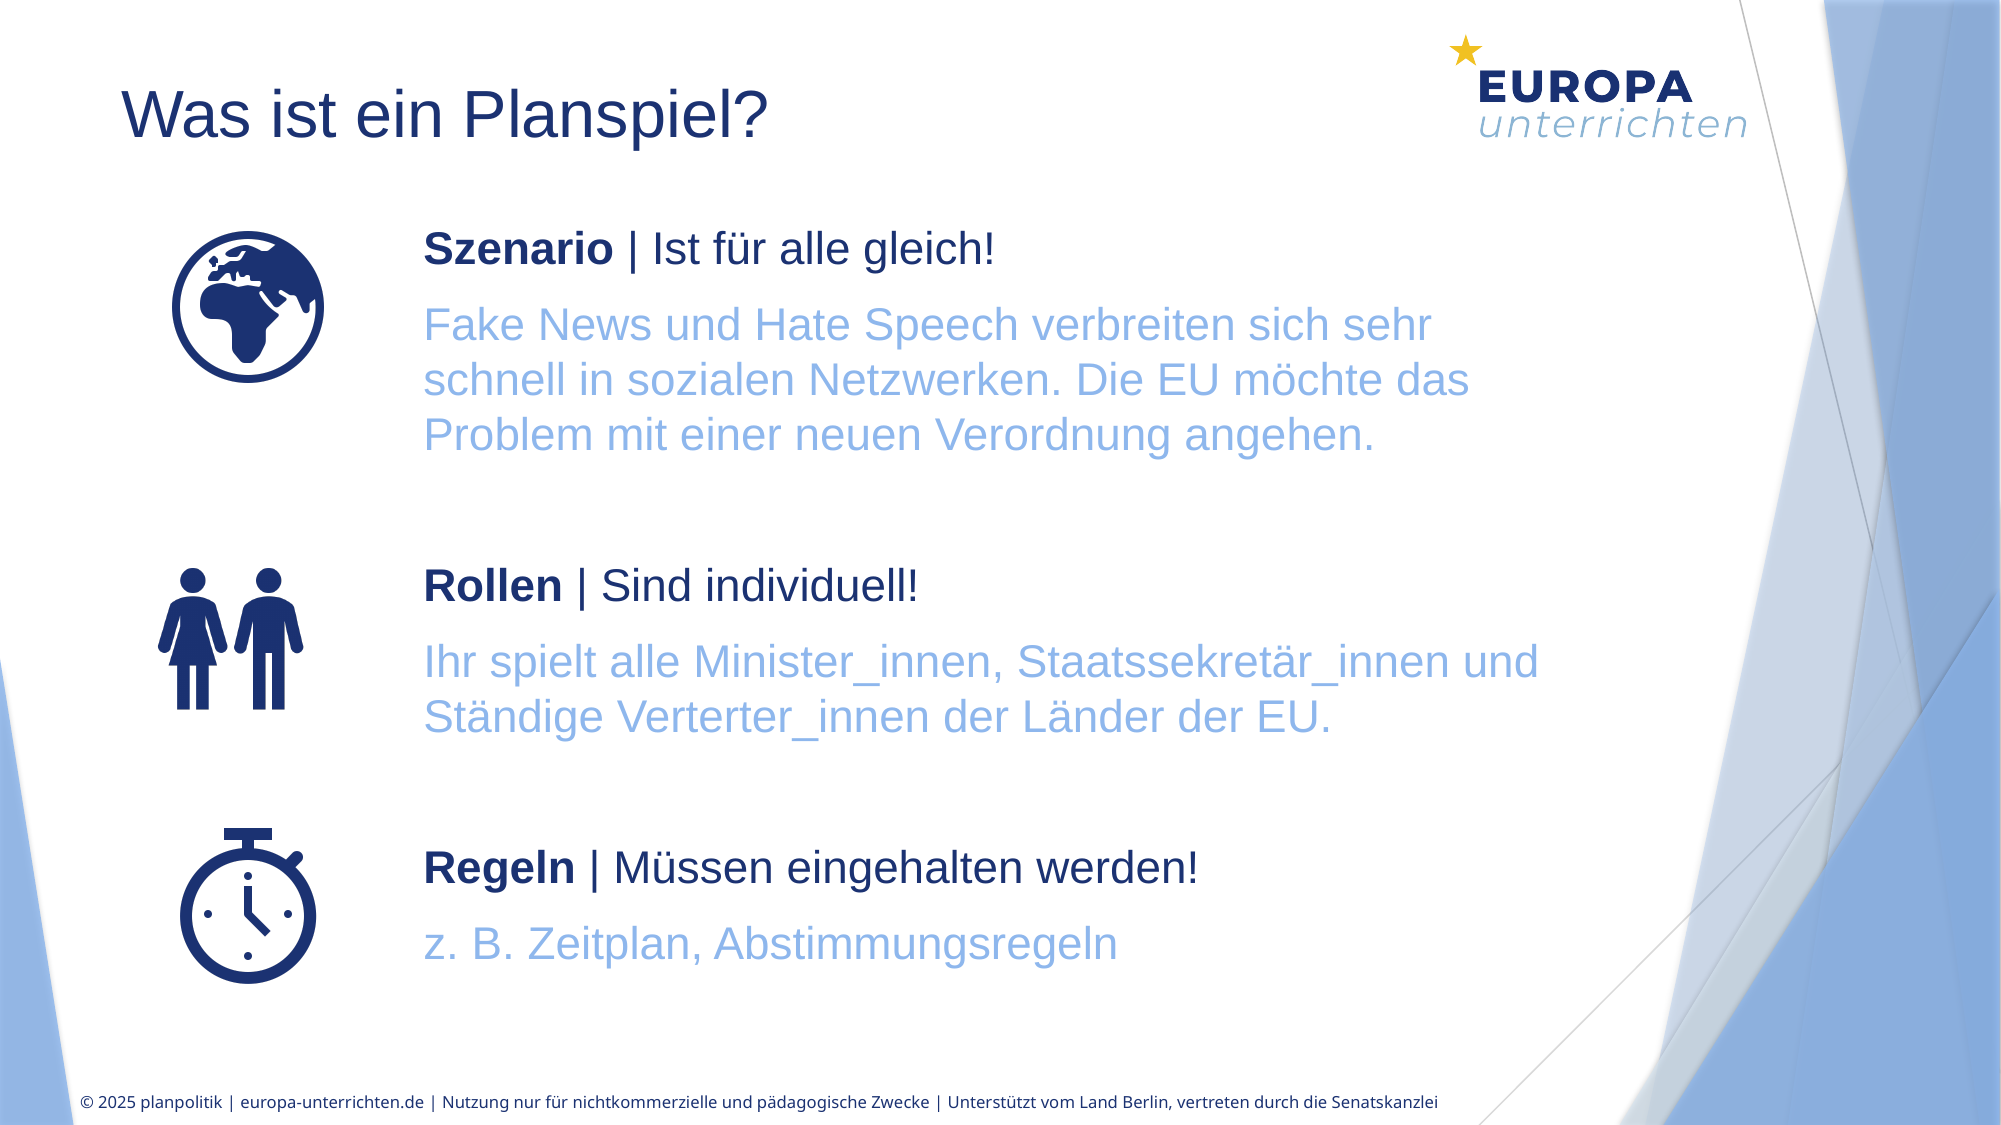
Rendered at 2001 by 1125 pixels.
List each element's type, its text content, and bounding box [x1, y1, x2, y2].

picture [152, 210, 345, 403]
picture [152, 810, 345, 1003]
list Was ist ein Planspiel? [106, 63, 1473, 172]
picture [116, 563, 345, 715]
picture [1418, 0, 1777, 179]
list Szenario | Ist für alle gleich! Fake News und Hate Speech verbreiten sich sehr schnell in sozialen Netzwerken. Die EU möchte das Problem mit einer neuen Verordnung angehen. Rollen | Sind individuell! Ihr spielt alle Minister_innen, Staatssekretär_innen und Ständige Verterter_innen der Länder der EU. Regeln | Müssen eingehalten werden! z. B. Zeitplan, Abstimmungsregeln [408, 211, 1592, 1035]
